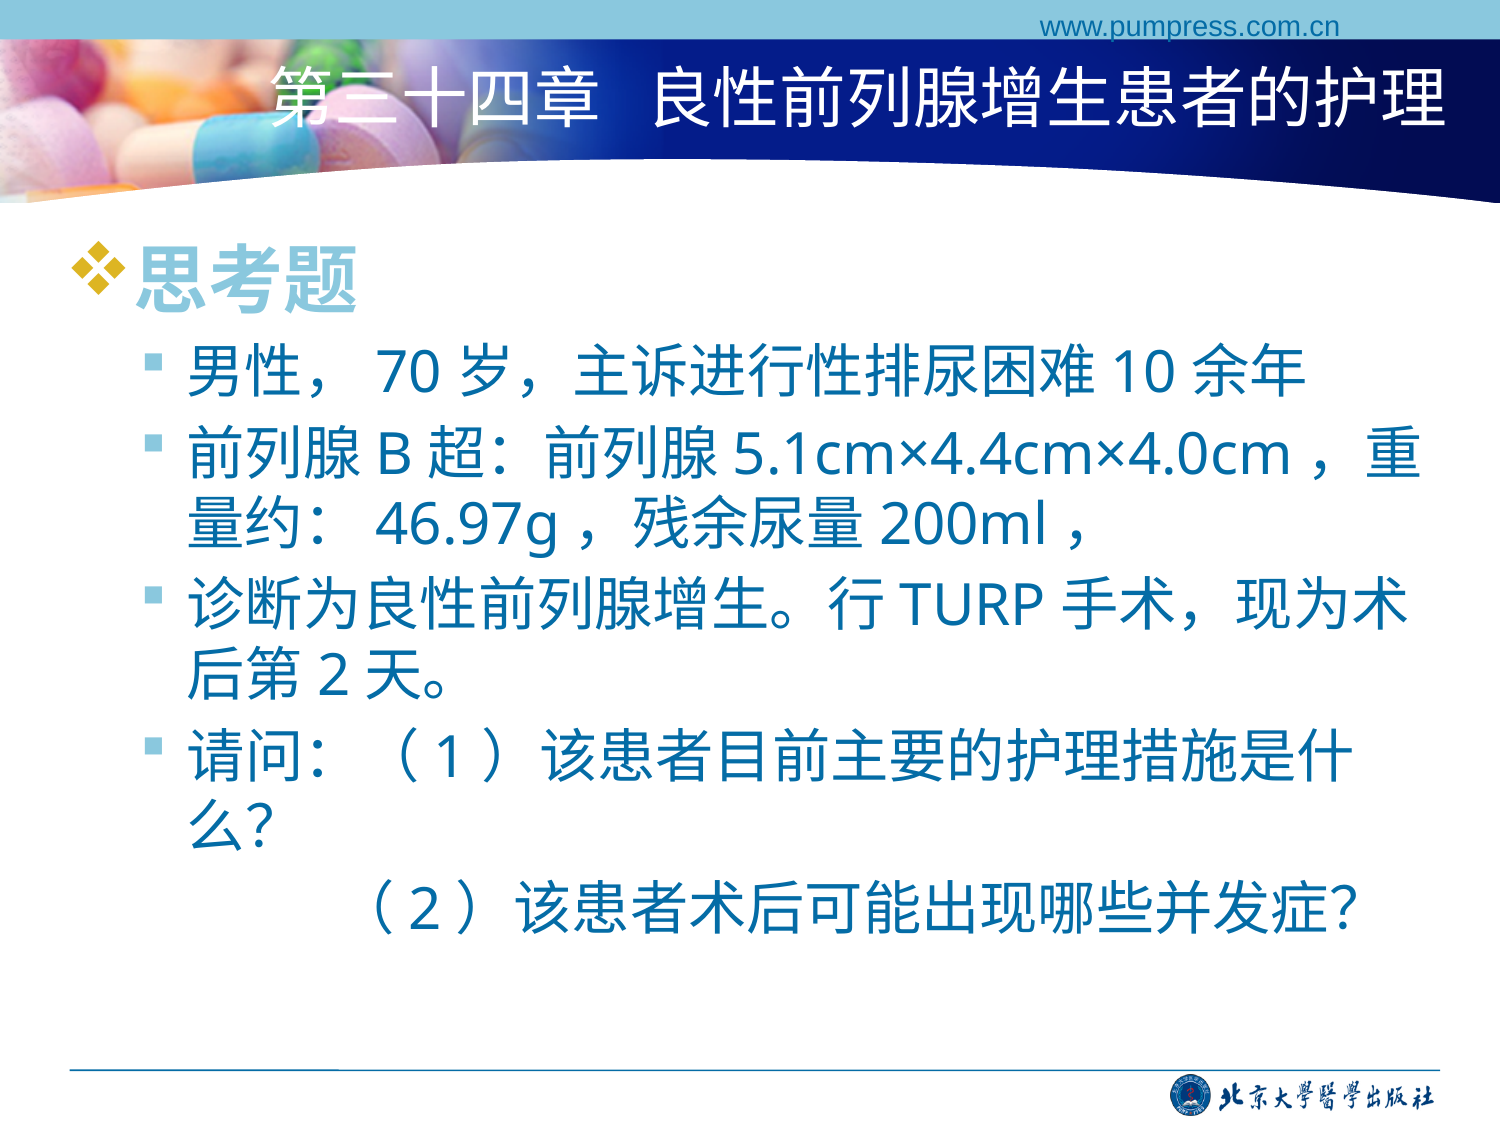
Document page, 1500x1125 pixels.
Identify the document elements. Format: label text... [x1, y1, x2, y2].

picture [1170, 1074, 1436, 1118]
slide_number www.pumpress.com.cn [1025, 0, 1463, 38]
title 第三十四章 良性前列腺增生患者的护理 [137, 49, 1463, 143]
picture [0, 40, 1500, 203]
list 思考题 男性，70岁，主诉进行性排尿困难10余年 前列腺B超：前列腺5.1cm×4.4cm×4.0cm，重量约：46.97g，残余尿量200ml， 诊断为良性前列腺增生。行TURP手术，现为术后第2天。 请问：（1）该患者目前主要的护理措施是什么？ （2）该患者术后可能出现哪些并发症？ [49, 224, 1463, 1026]
